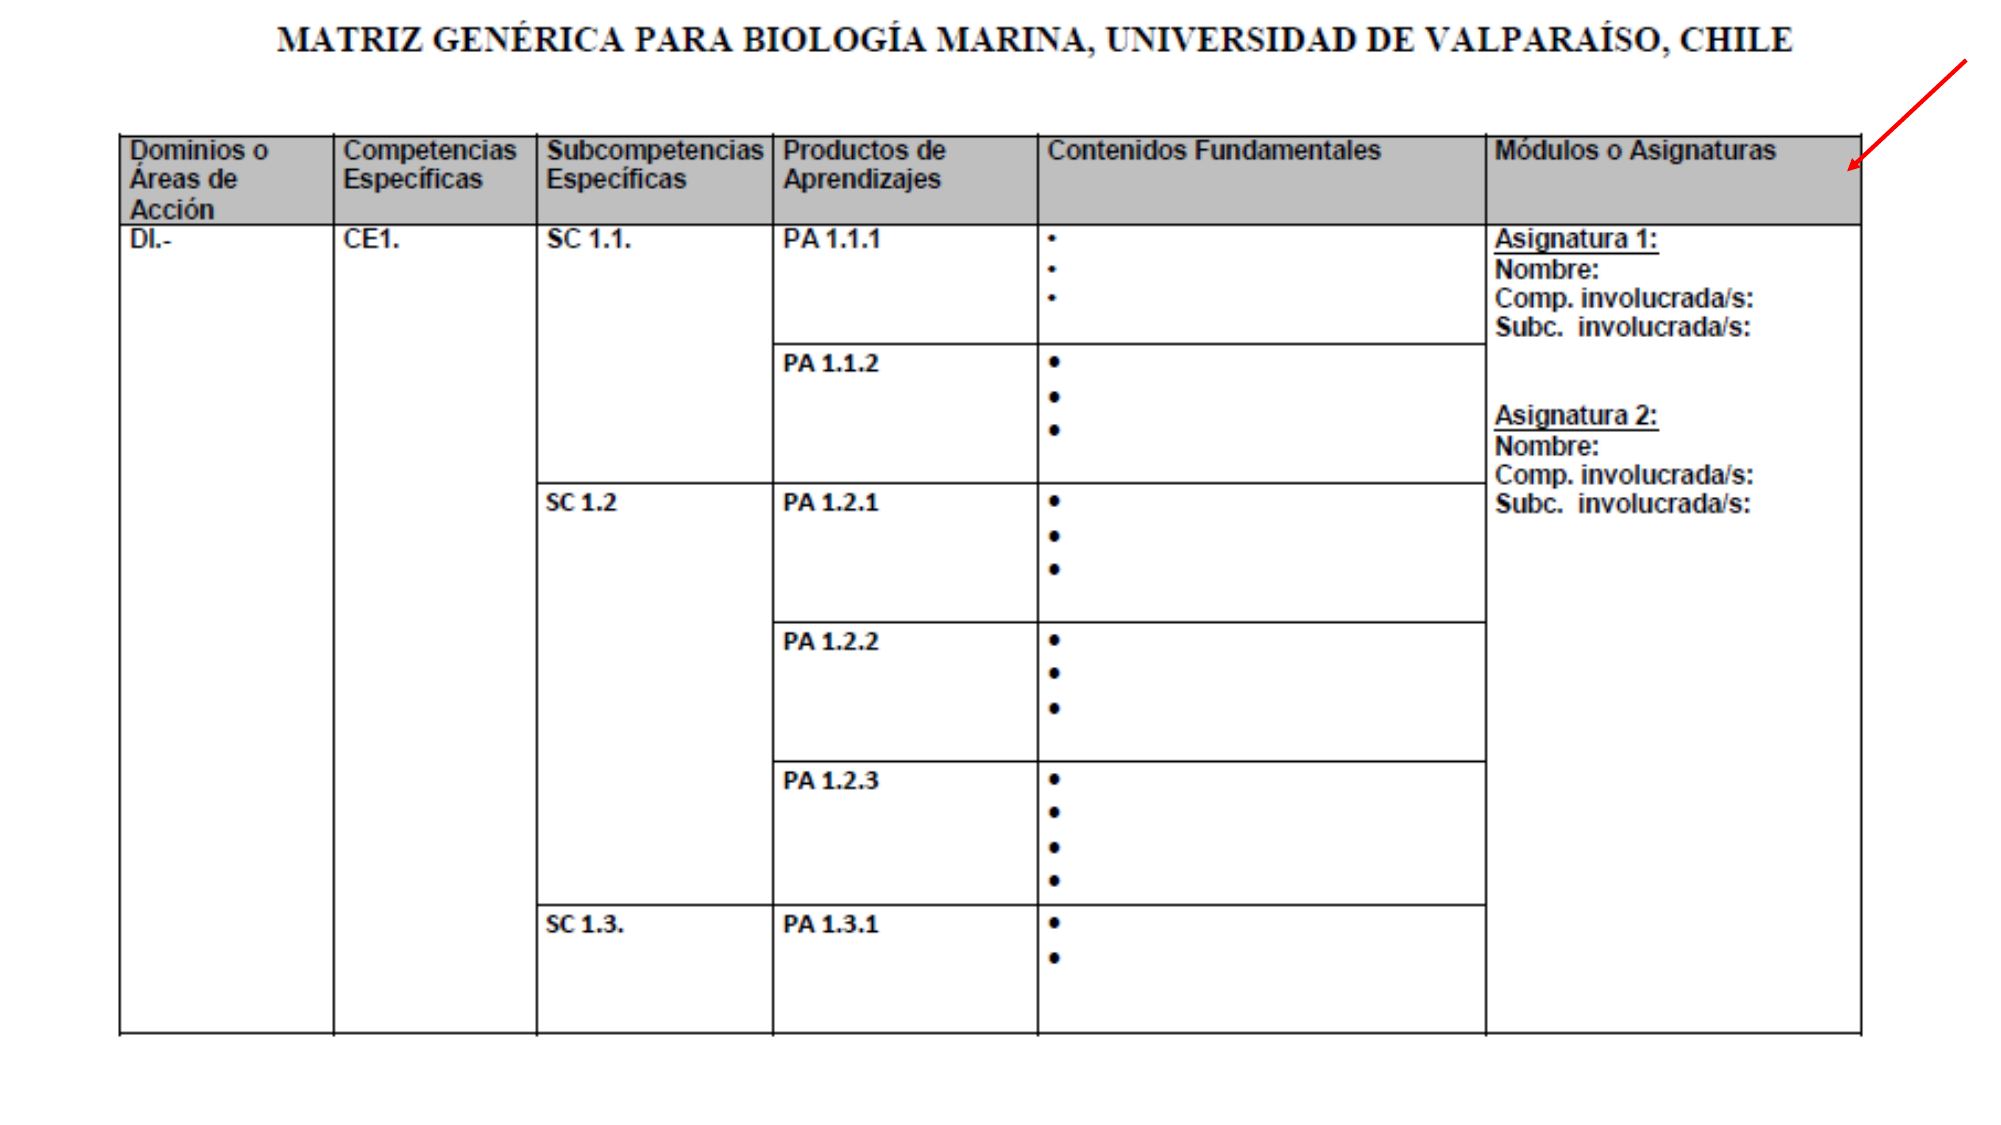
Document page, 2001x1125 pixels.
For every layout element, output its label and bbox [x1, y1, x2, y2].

text_box [1846, 59, 1967, 172]
picture [52, 0, 1967, 1077]
